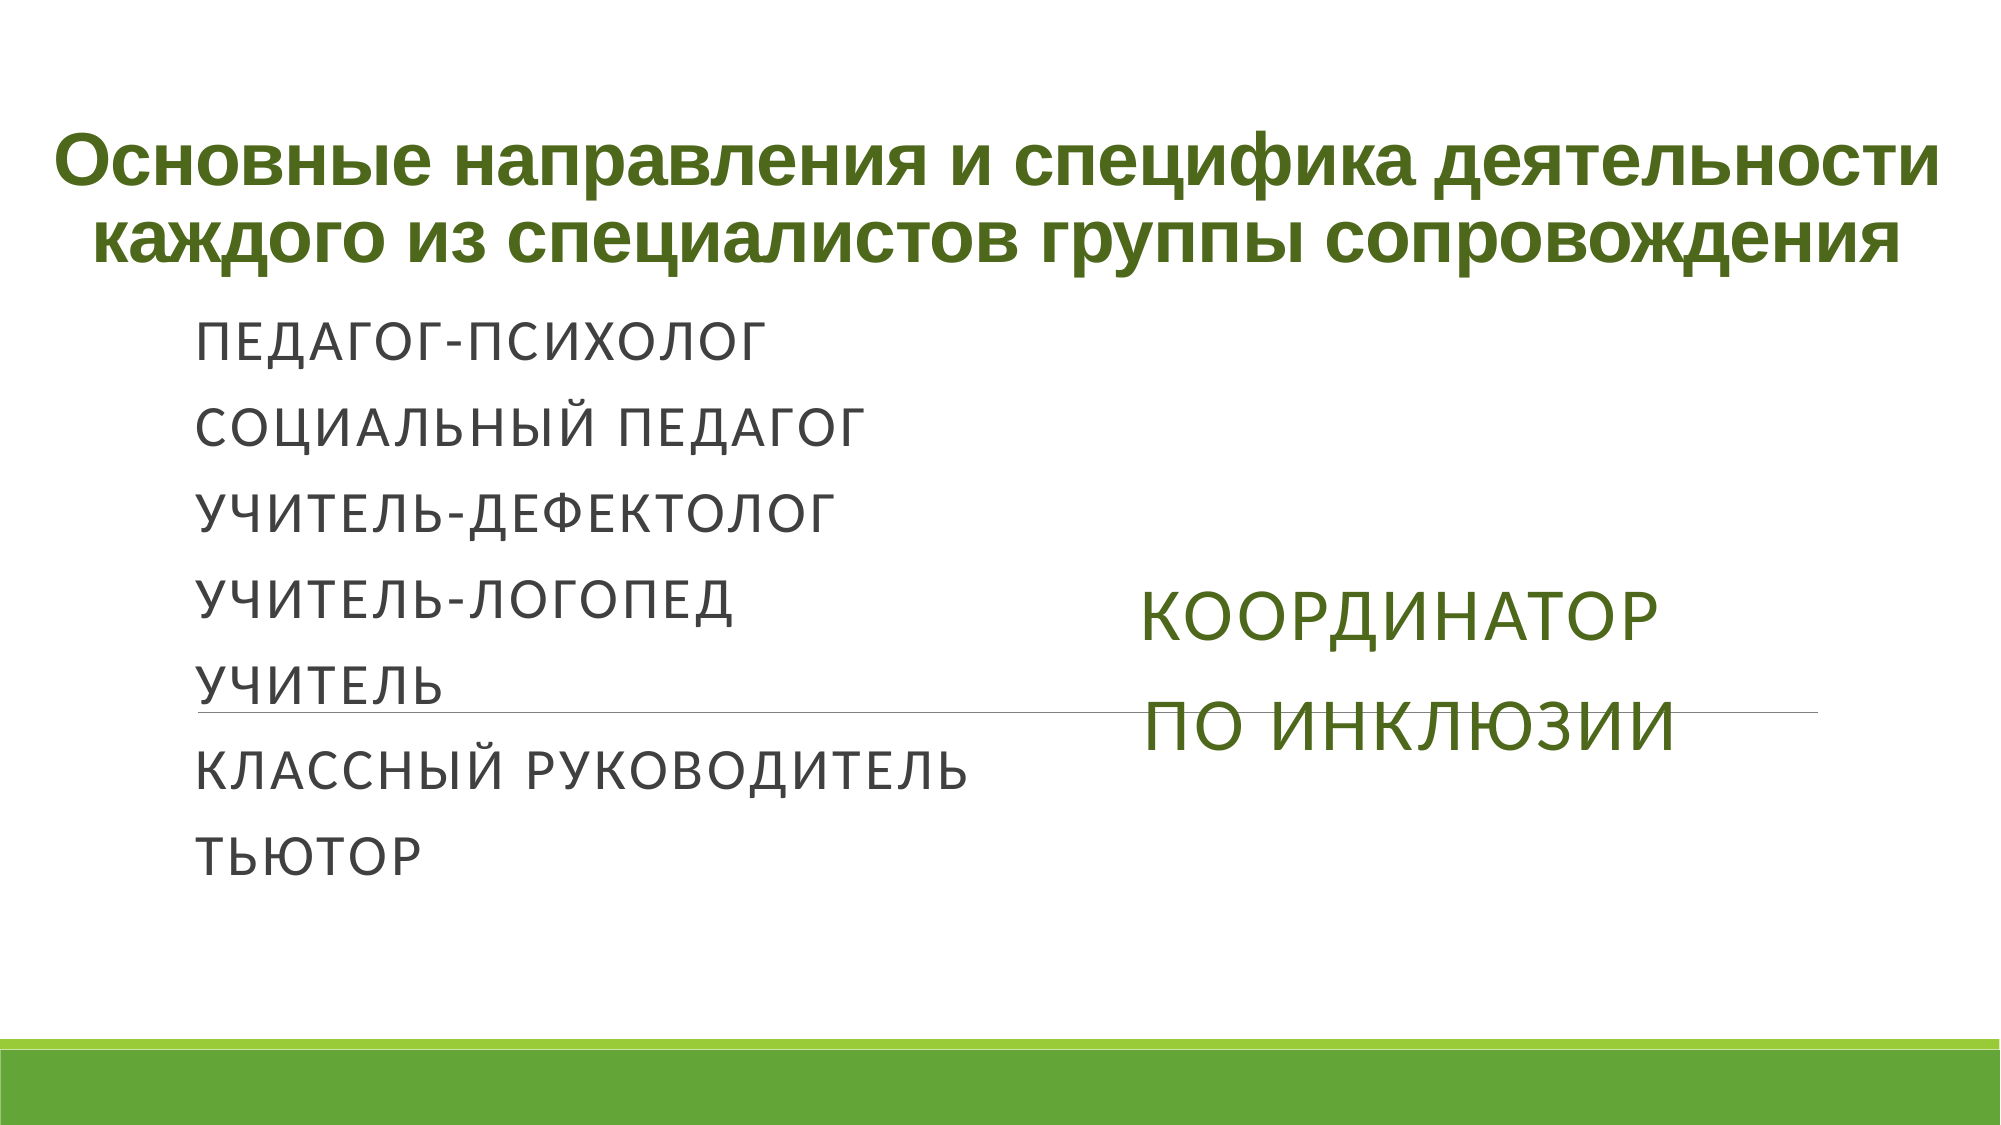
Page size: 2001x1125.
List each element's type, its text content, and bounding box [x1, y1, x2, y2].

title Основные направления и специфика деятельности каждого из специалистов группы сопровождения [34, 47, 1961, 285]
list Координатор по инклюзии [1039, 338, 1782, 930]
list Педагог-психолог Социальный педагог Учитель-дефектолог Учитель-логопед Учитель Классный руководитель Тьютор [179, 302, 991, 963]
